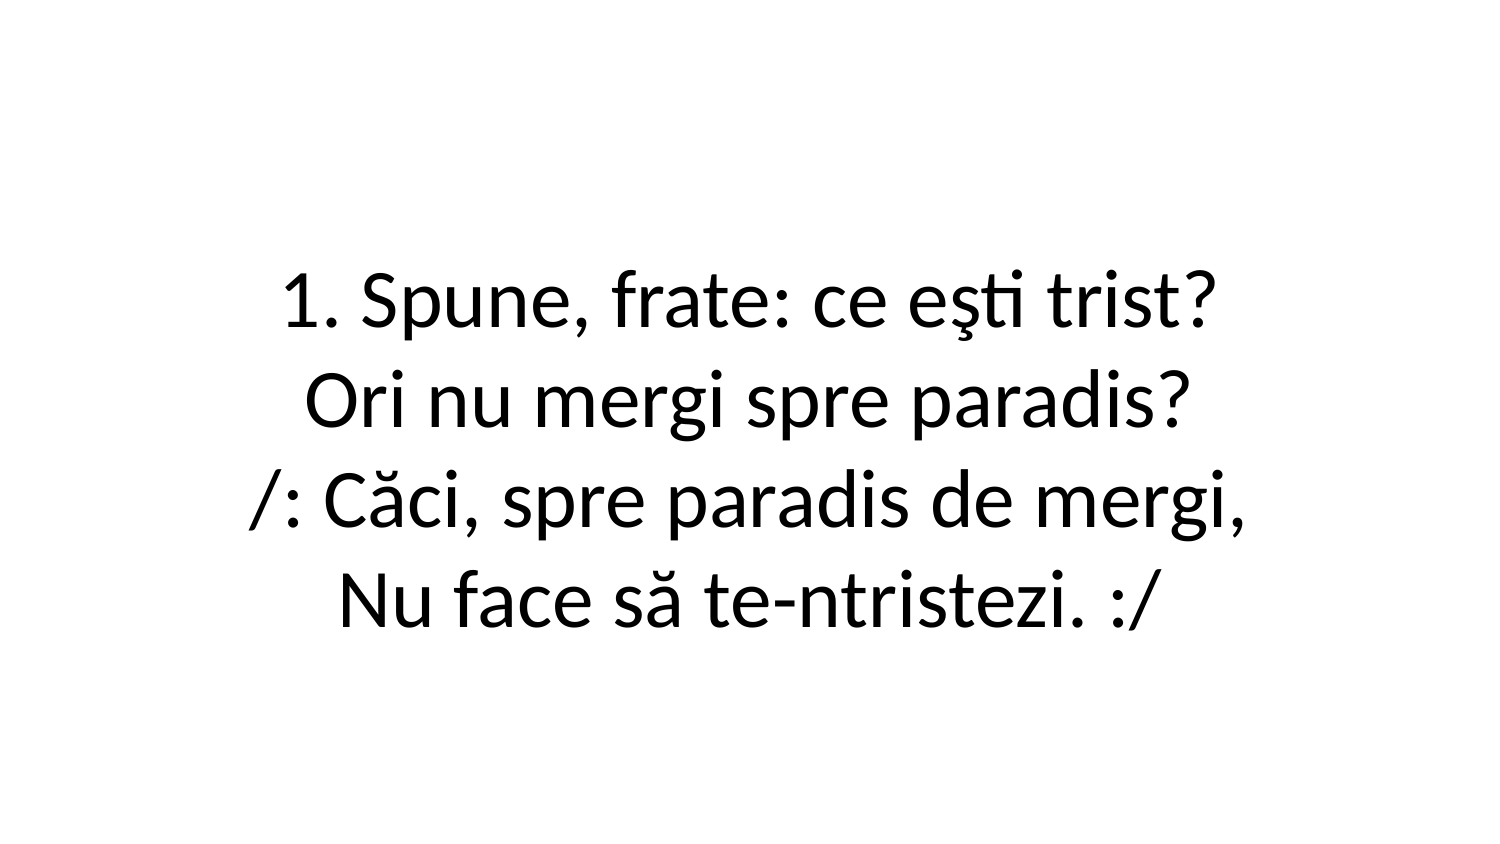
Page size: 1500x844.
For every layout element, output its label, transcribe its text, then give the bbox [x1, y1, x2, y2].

text_box 1. Spune, frate: ce eşti trist? Ori nu mergi spre paradis? /: Căci, spre paradis de mergi, Nu face să te-ntristezi. :/ [235, 192, 1265, 652]
